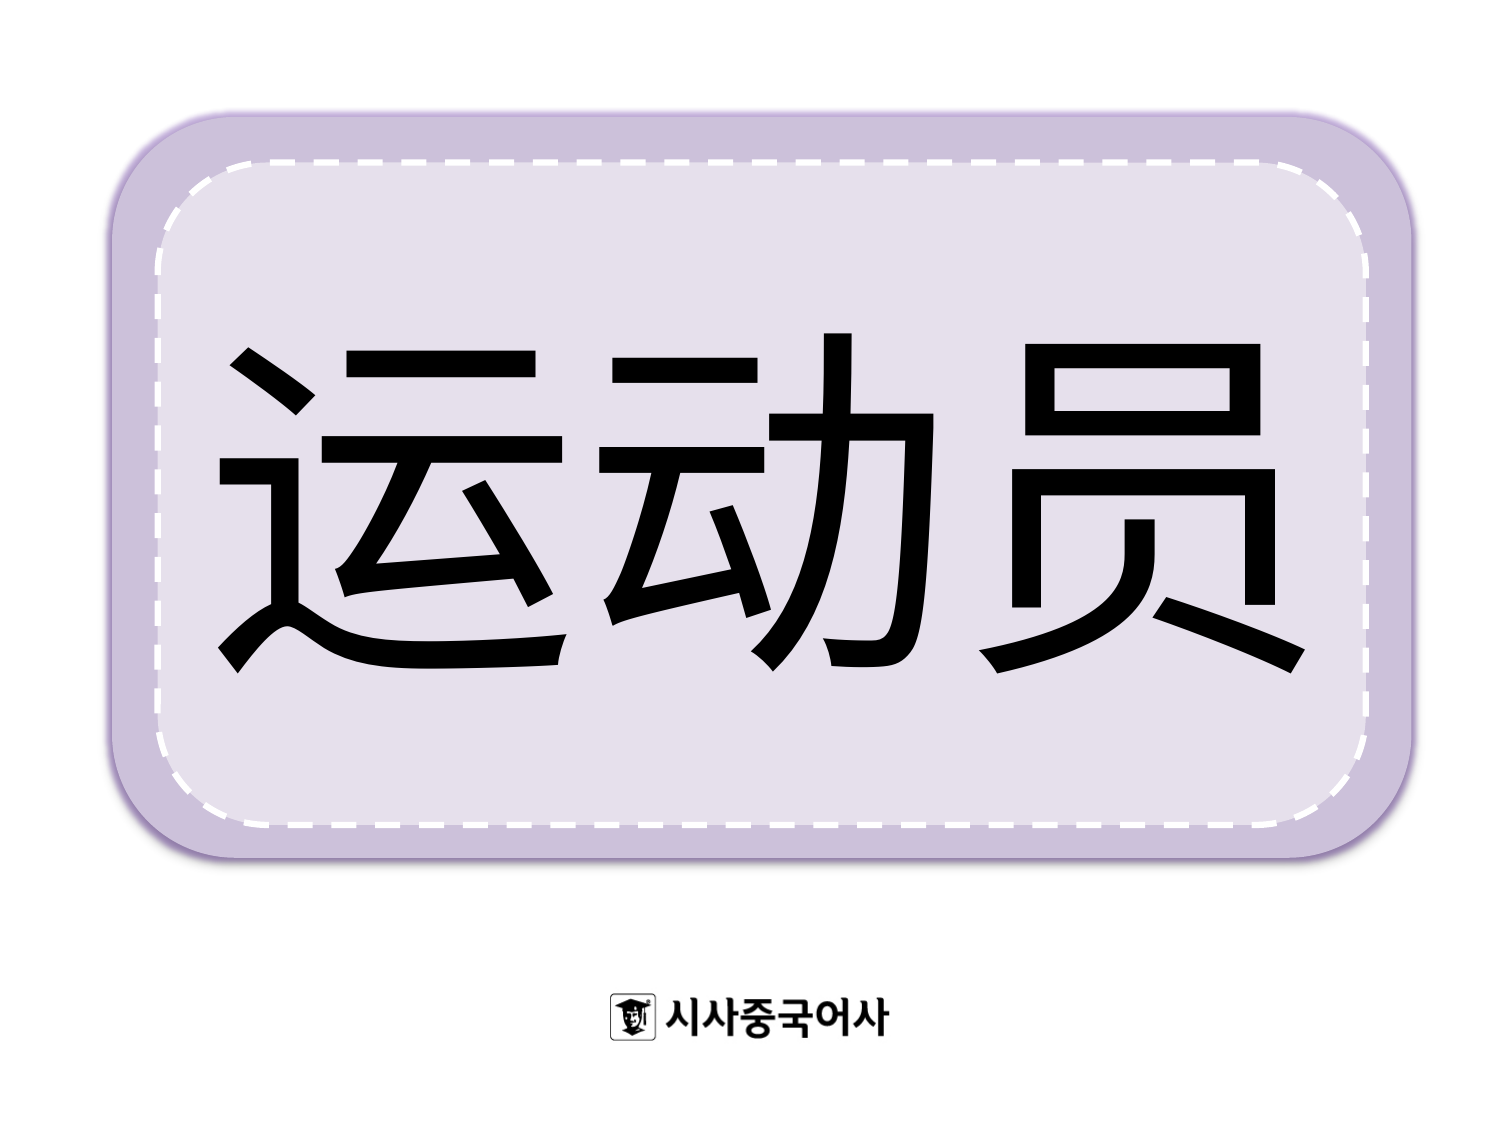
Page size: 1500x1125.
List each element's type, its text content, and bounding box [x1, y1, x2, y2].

text_box 运动员 [162, 160, 1371, 824]
picture [602, 987, 898, 1047]
